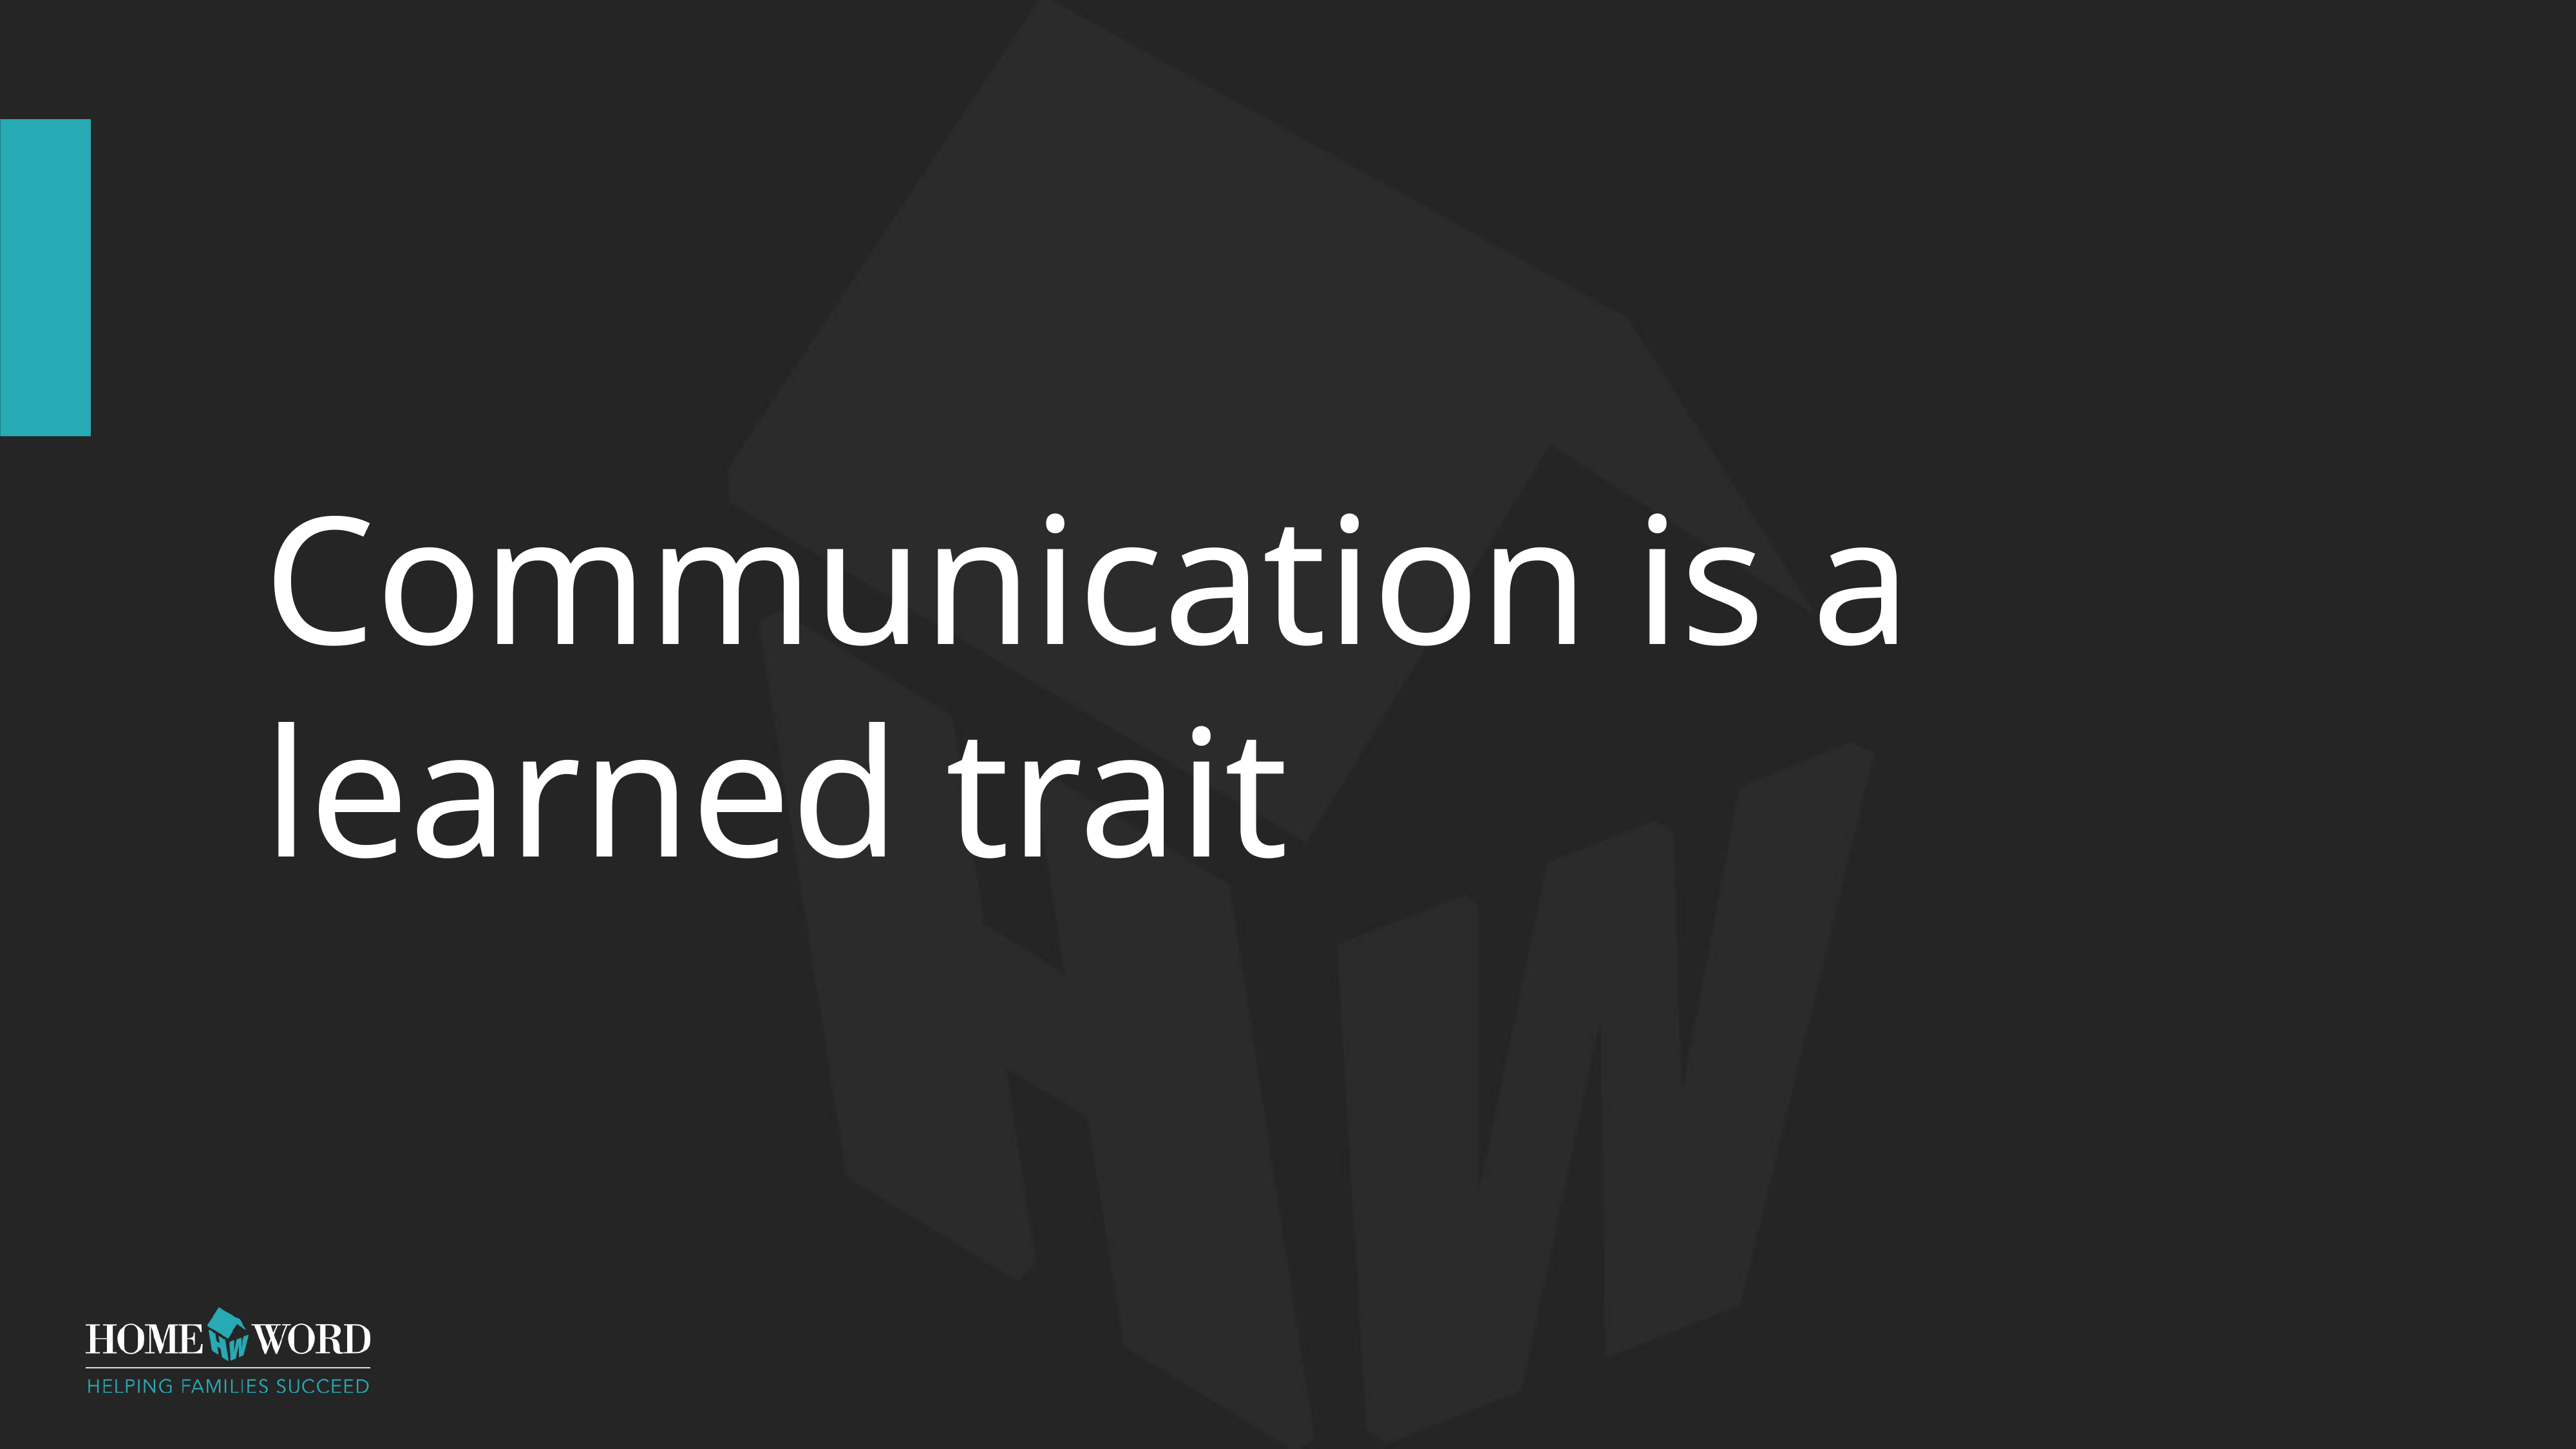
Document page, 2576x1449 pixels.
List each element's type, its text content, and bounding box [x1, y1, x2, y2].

title Communication is a learned trait [258, 461, 2210, 1044]
picture [0, 0, 2576, 1449]
